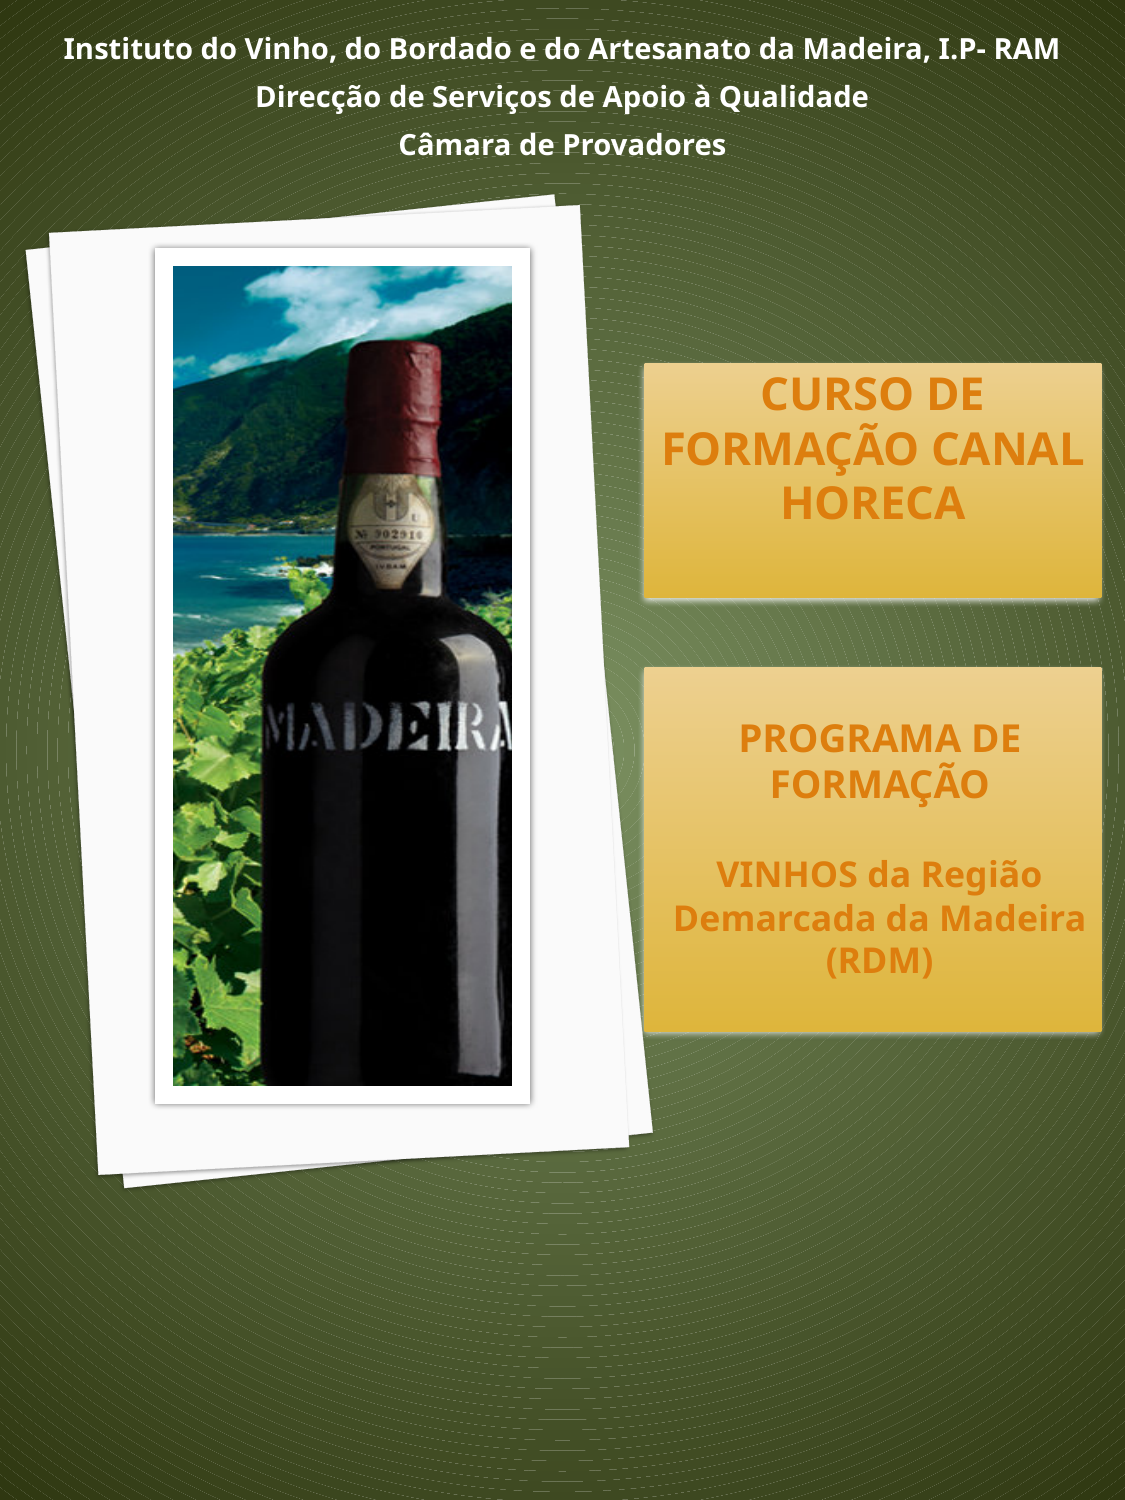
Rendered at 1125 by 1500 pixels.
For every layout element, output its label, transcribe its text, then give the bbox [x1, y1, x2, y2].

picture [172, 568, 185, 576]
picture [261, 550, 268, 559]
picture [172, 265, 513, 1087]
text_box Instituto do Vinho, do Bordado e do Artesanato da Madeira, I.P- RAM Direcção de Serviços de Apoio à Qualidade Câmara de Provadores [35, 23, 1090, 169]
title curso de Formação Canal Horeca [644, 363, 1102, 598]
list PROGRAMA DE FORMAÇÃO VINHOS da Região Demarcada da Madeira (RDM) [644, 667, 1102, 1032]
